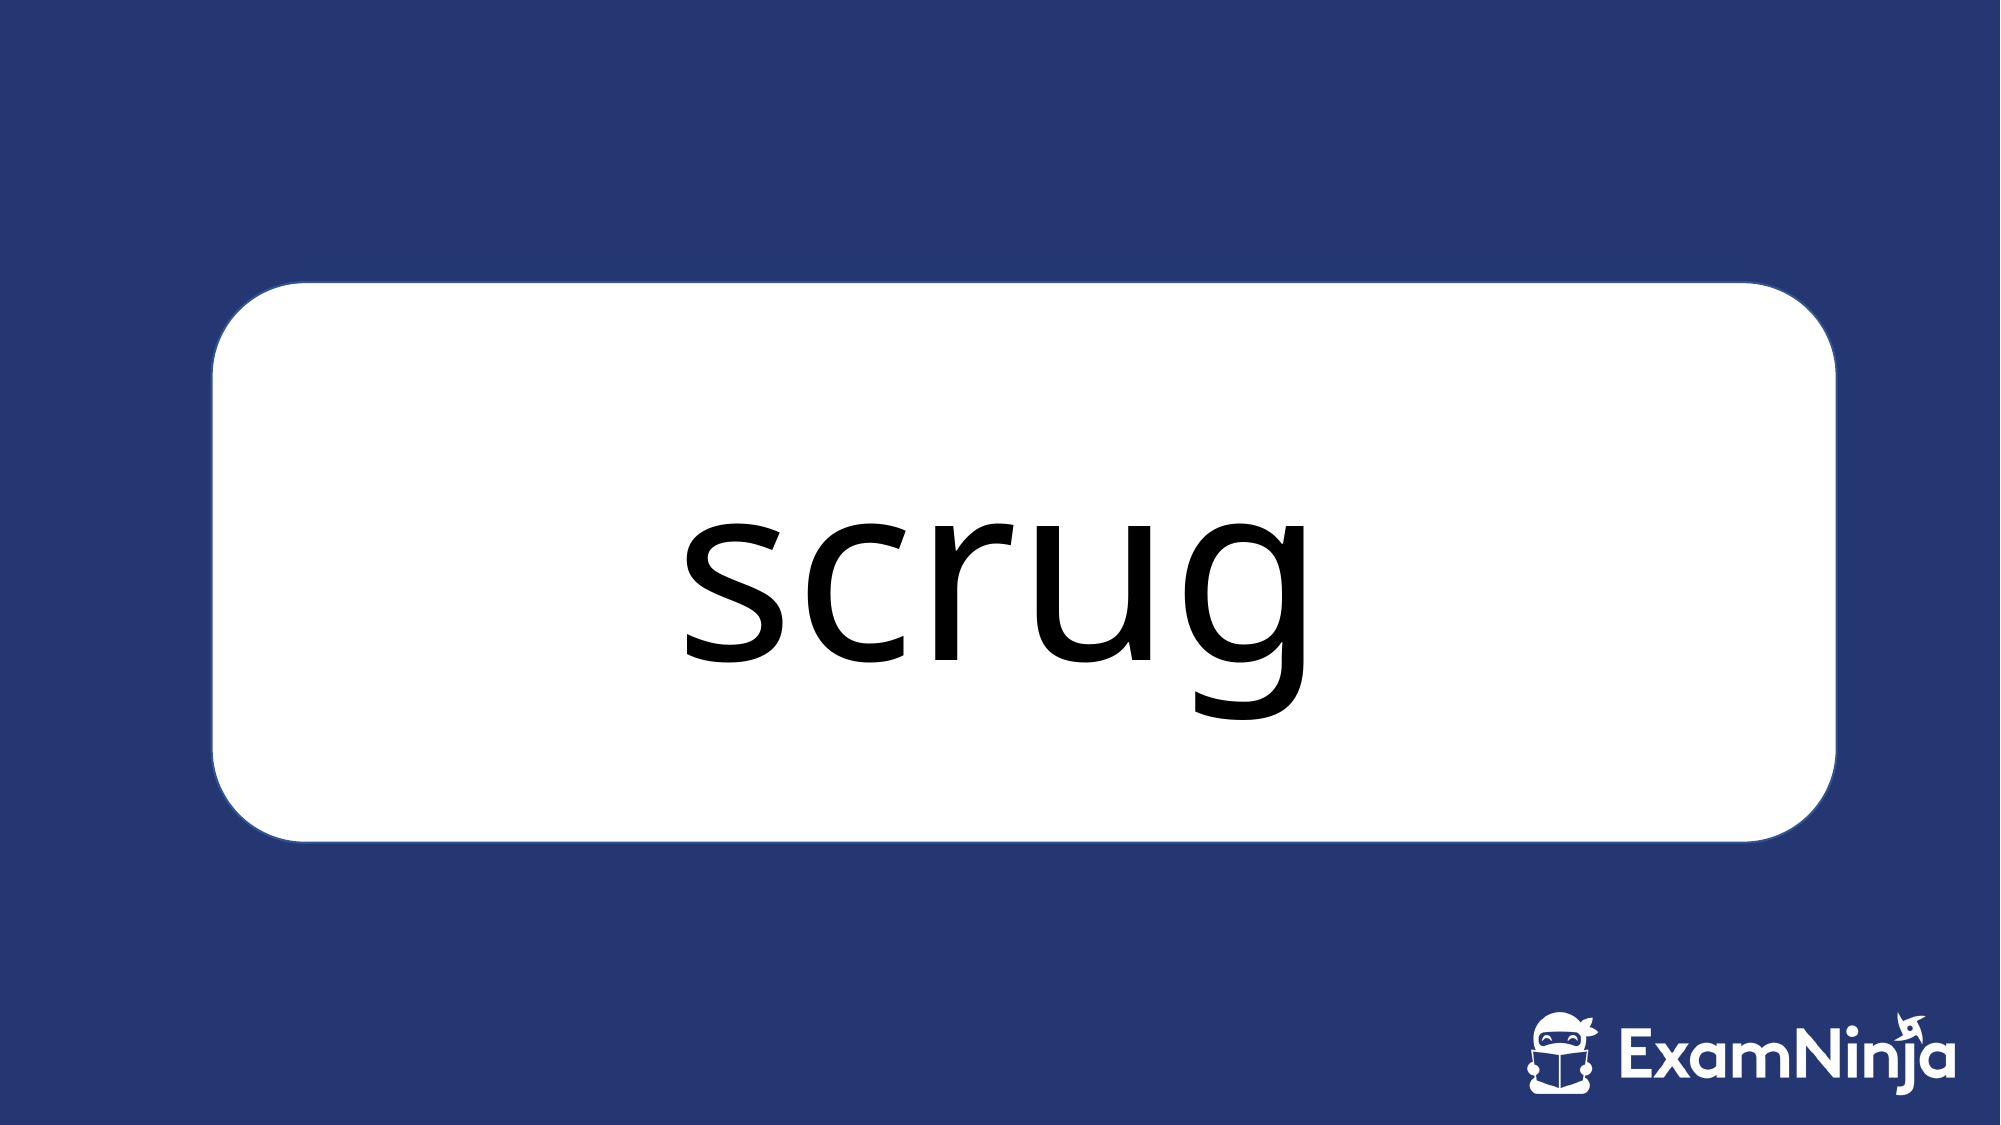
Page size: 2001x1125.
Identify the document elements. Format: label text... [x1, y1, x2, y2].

picture [1501, 1003, 1979, 1102]
text_box scrug [143, 403, 1857, 719]
text_box [210, 281, 1838, 403]
text_box [210, 719, 1838, 844]
